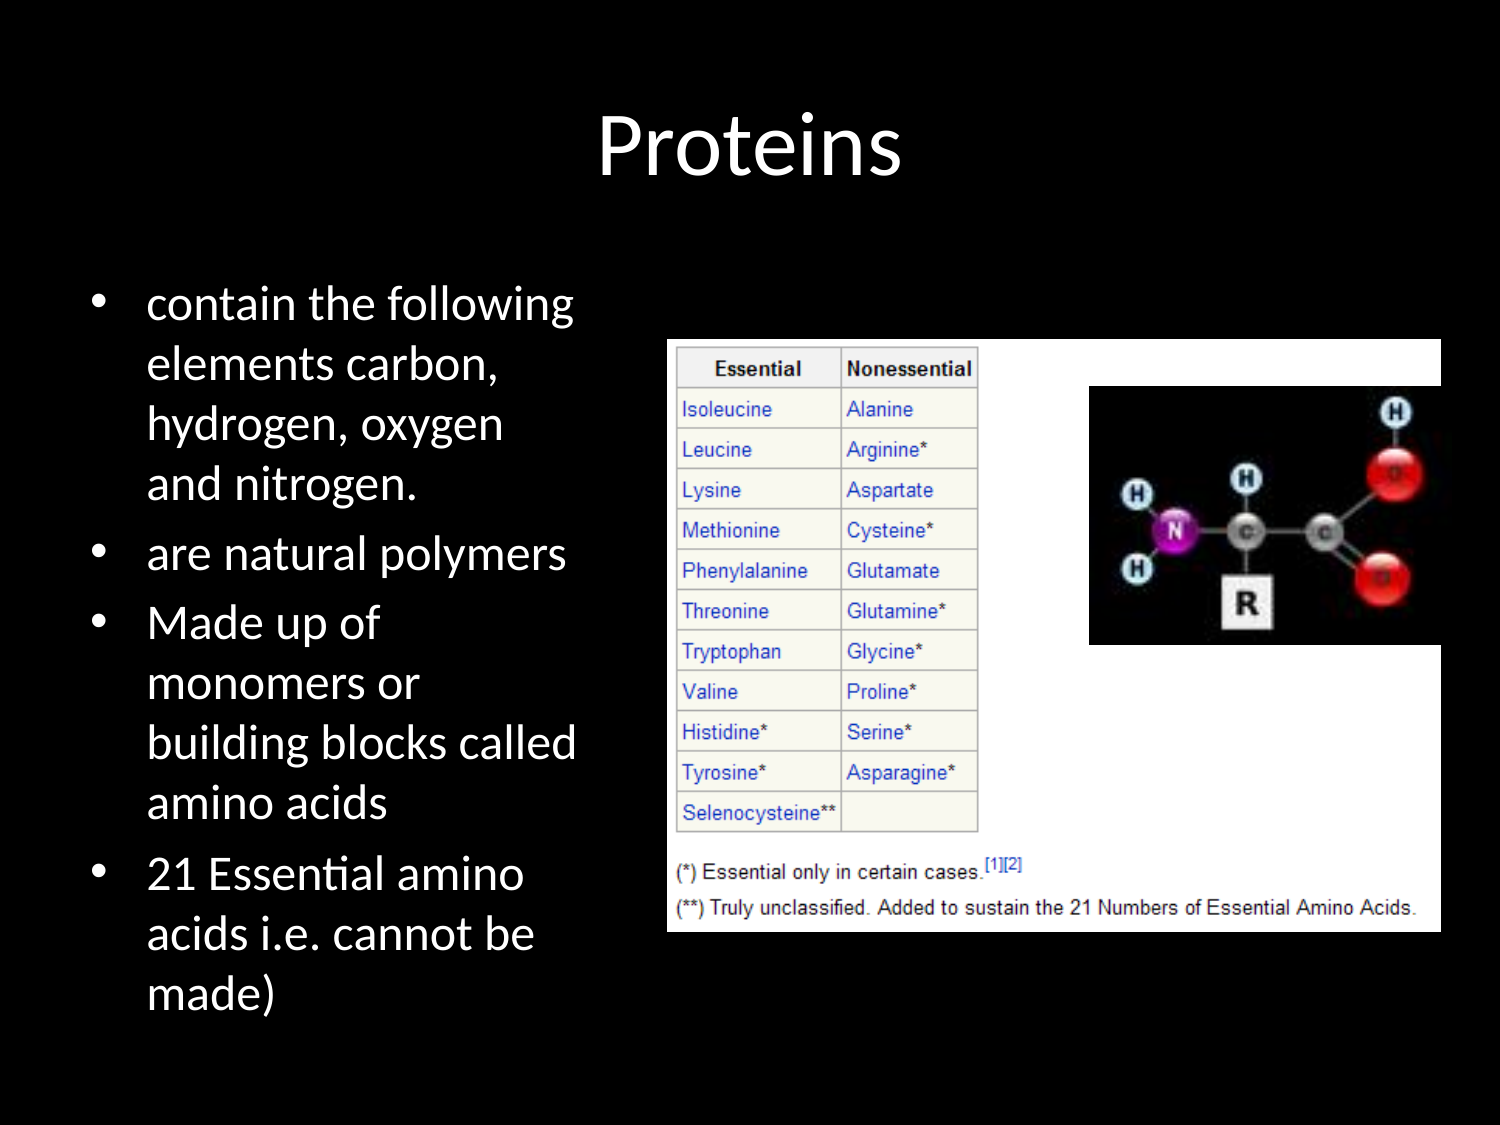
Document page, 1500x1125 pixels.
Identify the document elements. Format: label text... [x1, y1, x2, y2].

picture [667, 339, 1453, 932]
list contain the following elements carbon, hydrogen, oxygen and nitrogen. are natural polymers Made up of monomers or building blocks called amino acids 21 Essential amino acids i.e. cannot be made) [75, 262, 598, 1043]
title Proteins [75, 45, 1425, 233]
